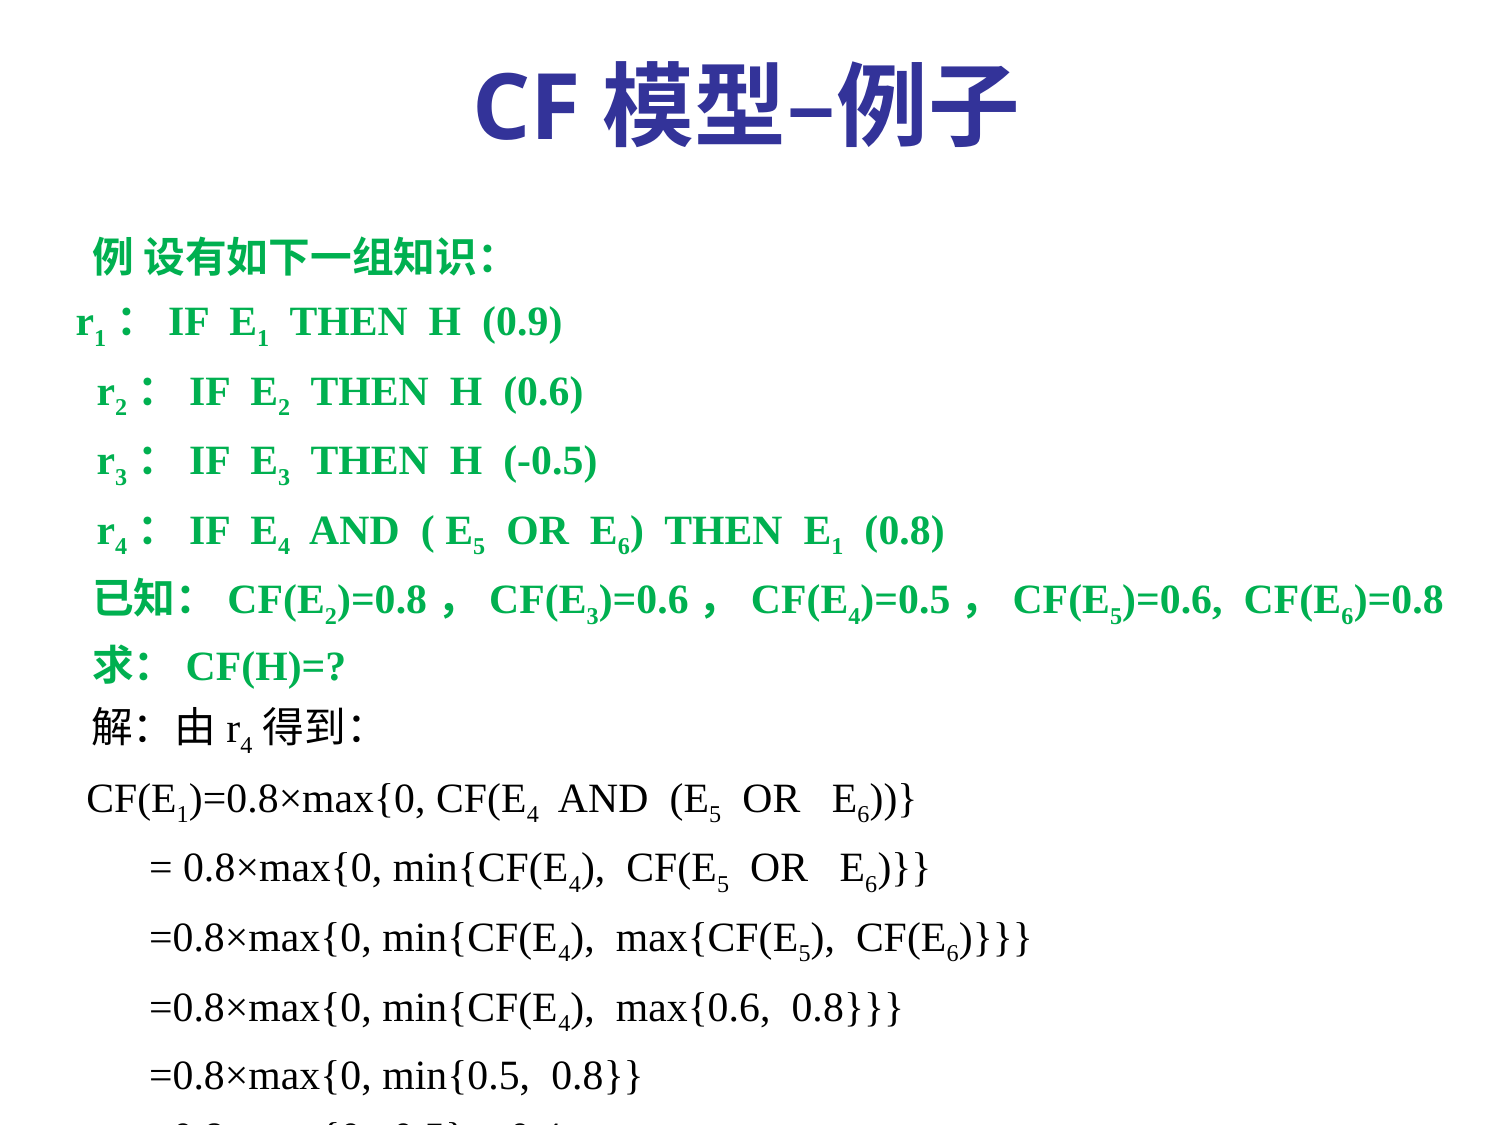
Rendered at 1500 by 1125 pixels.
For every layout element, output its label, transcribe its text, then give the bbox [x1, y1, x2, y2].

text_box CF模型–例子 [57, 34, 1435, 166]
text_box 例 设有如下一组知识： r1：IF E1 THEN H (0.9) r2：IF E2 THEN H (0.6) r3：IF E3 THEN H (-0.5) r4：IF E4 AND ( E5 OR E6) THEN E1 (0.8) 已知：CF(E2)=0.8，CF(E3)=0.6，CF(E4)=0.5，CF(E5)=0.6, CF(E6)=0.8 求：CF(H)=? 解：由r4得到： CF(E1)=0.8×max{0, CF(E4 AND (E5 OR E6))} = 0.8×max{0, min{CF(E4), CF(E5 OR E6)}} =0.8×max{0, min{CF(E4), max{CF(E5), CF(E6)}}} =0.8×max{0, min{CF(E4), max{0.6, 0.8}}} =0.8×max{0, min{0.5, 0.8}} =0.8×max{0, 0.5} = 0.4 [29, 213, 1471, 1125]
